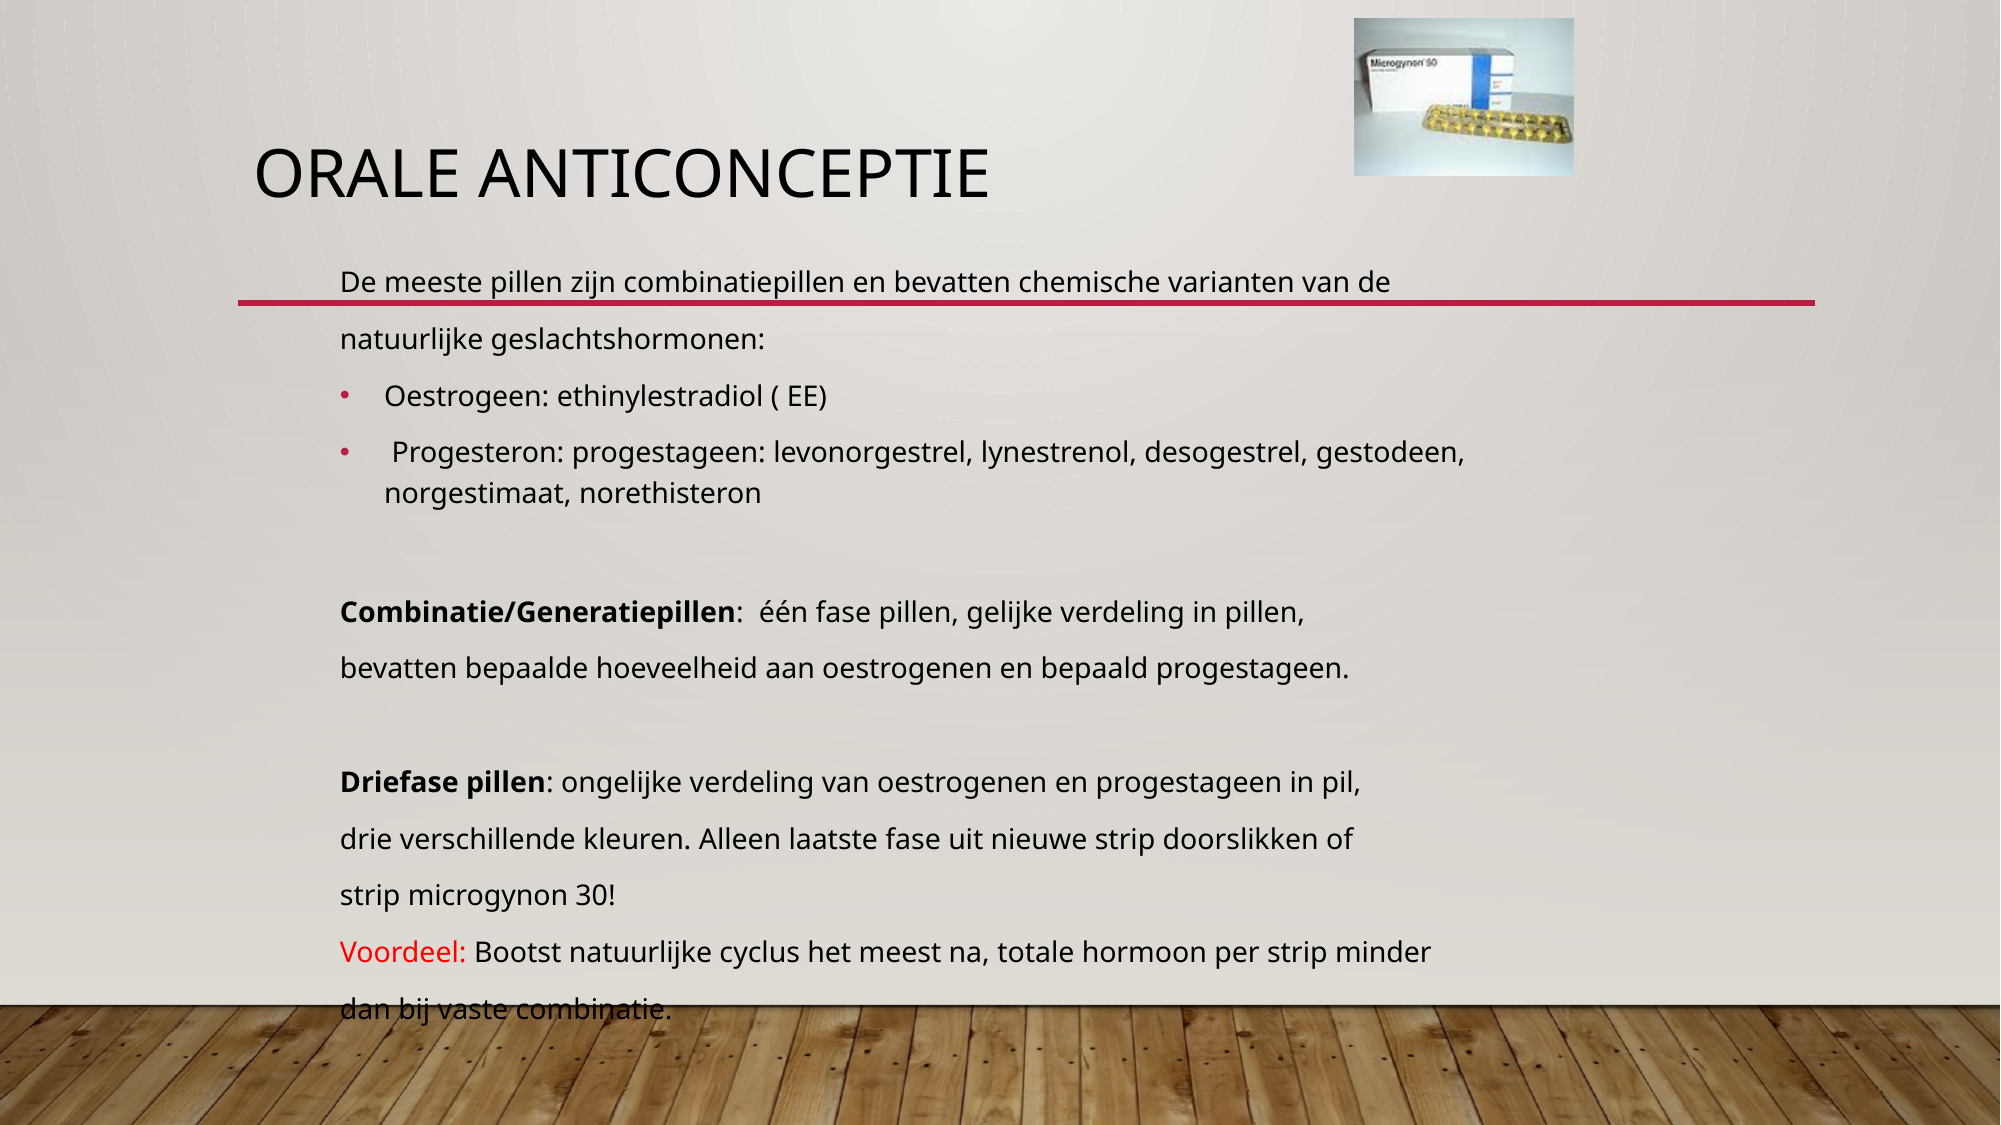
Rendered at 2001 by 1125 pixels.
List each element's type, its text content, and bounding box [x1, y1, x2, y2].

title Orale anticonceptie [238, 131, 1814, 305]
picture [0, 1005, 2000, 1125]
list De meeste pillen zijn combinatiepillen en bevatten chemische varianten van de natuurlijke geslachtshormonen: Oestrogeen: ethinylestradiol ( EE) Progesteron: progestageen: levonorgestrel, lynestrenol, desogestrel, gestodeen, norgestimaat, norethisteron Combinatie/Generatiepillen: één fase pillen, gelijke verdeling in pillen, bevatten bepaalde hoeveelheid aan oestrogenen en bepaald progestageen. Driefase pillen: ongelijke verdeling van oestrogenen en progestageen in pil, drie verschillende kleuren. Alleen laatste fase uit nieuwe strip doorslikken of strip microgynon 30! Voordeel: Bootst natuurlijke cyclus het meest na, totale hormoon per strip minder dan bij vaste combinatie. [324, 200, 1675, 1038]
picture [1354, 18, 1574, 176]
